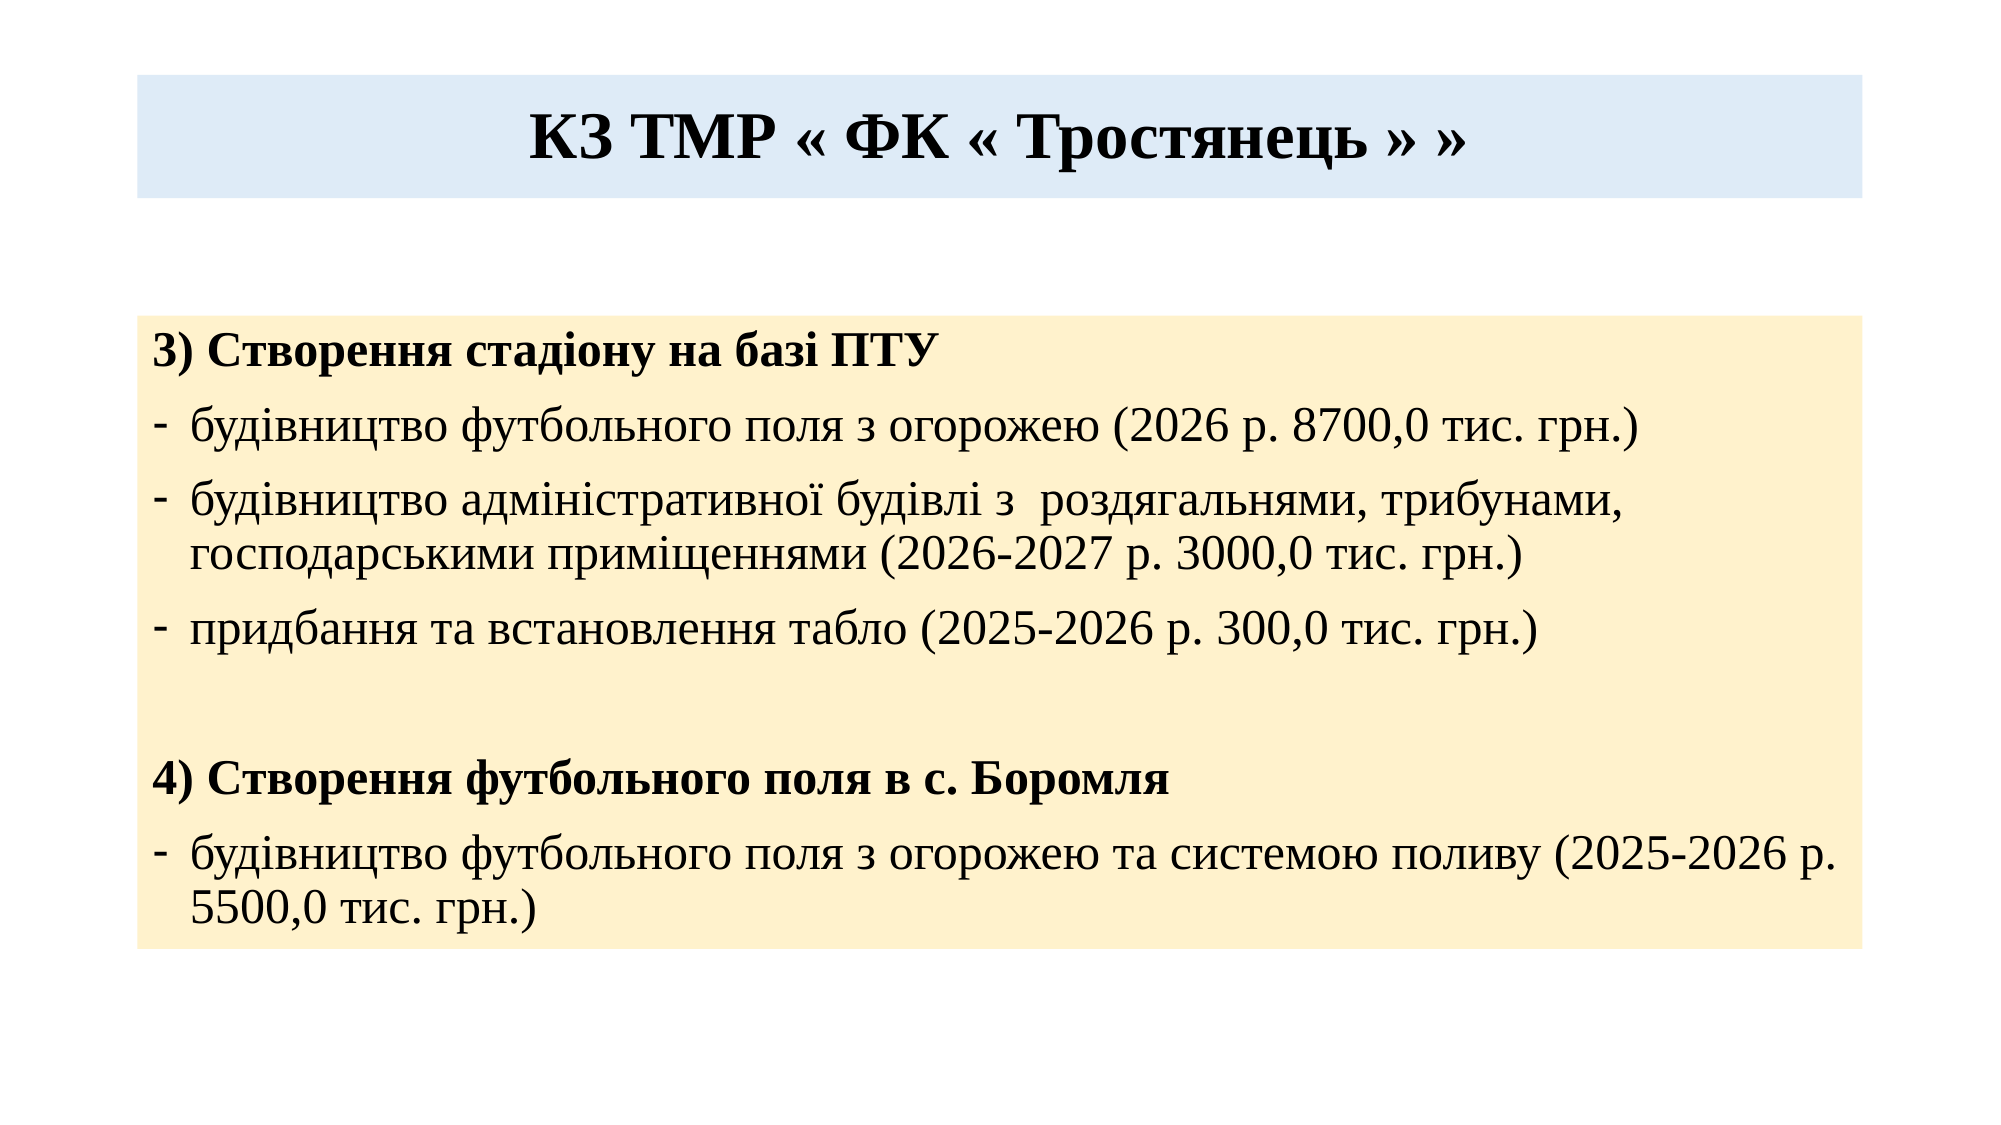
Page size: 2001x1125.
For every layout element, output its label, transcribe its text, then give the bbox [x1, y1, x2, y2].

title КЗ ТМР « ФК « Тростянець » » [137, 74, 1863, 199]
list 3) Створення стадіону на базі ПТУ будівництво футбольного поля з огорожею (2026 р. 8700,0 тис. грн.) будівництво адміністративної будівлі з роздягальнями, трибунами, господарськими приміщеннями (2026-2027 р. 3000,0 тис. грн.) придбання та встановлення табло (2025-2026 р. 300,0 тис. грн.) 4) Створення футбольного поля в с. Боромля будівництво футбольного поля з огорожею та системою поливу (2025-2026 р. 5500,0 тис. грн.) [137, 315, 1863, 949]
